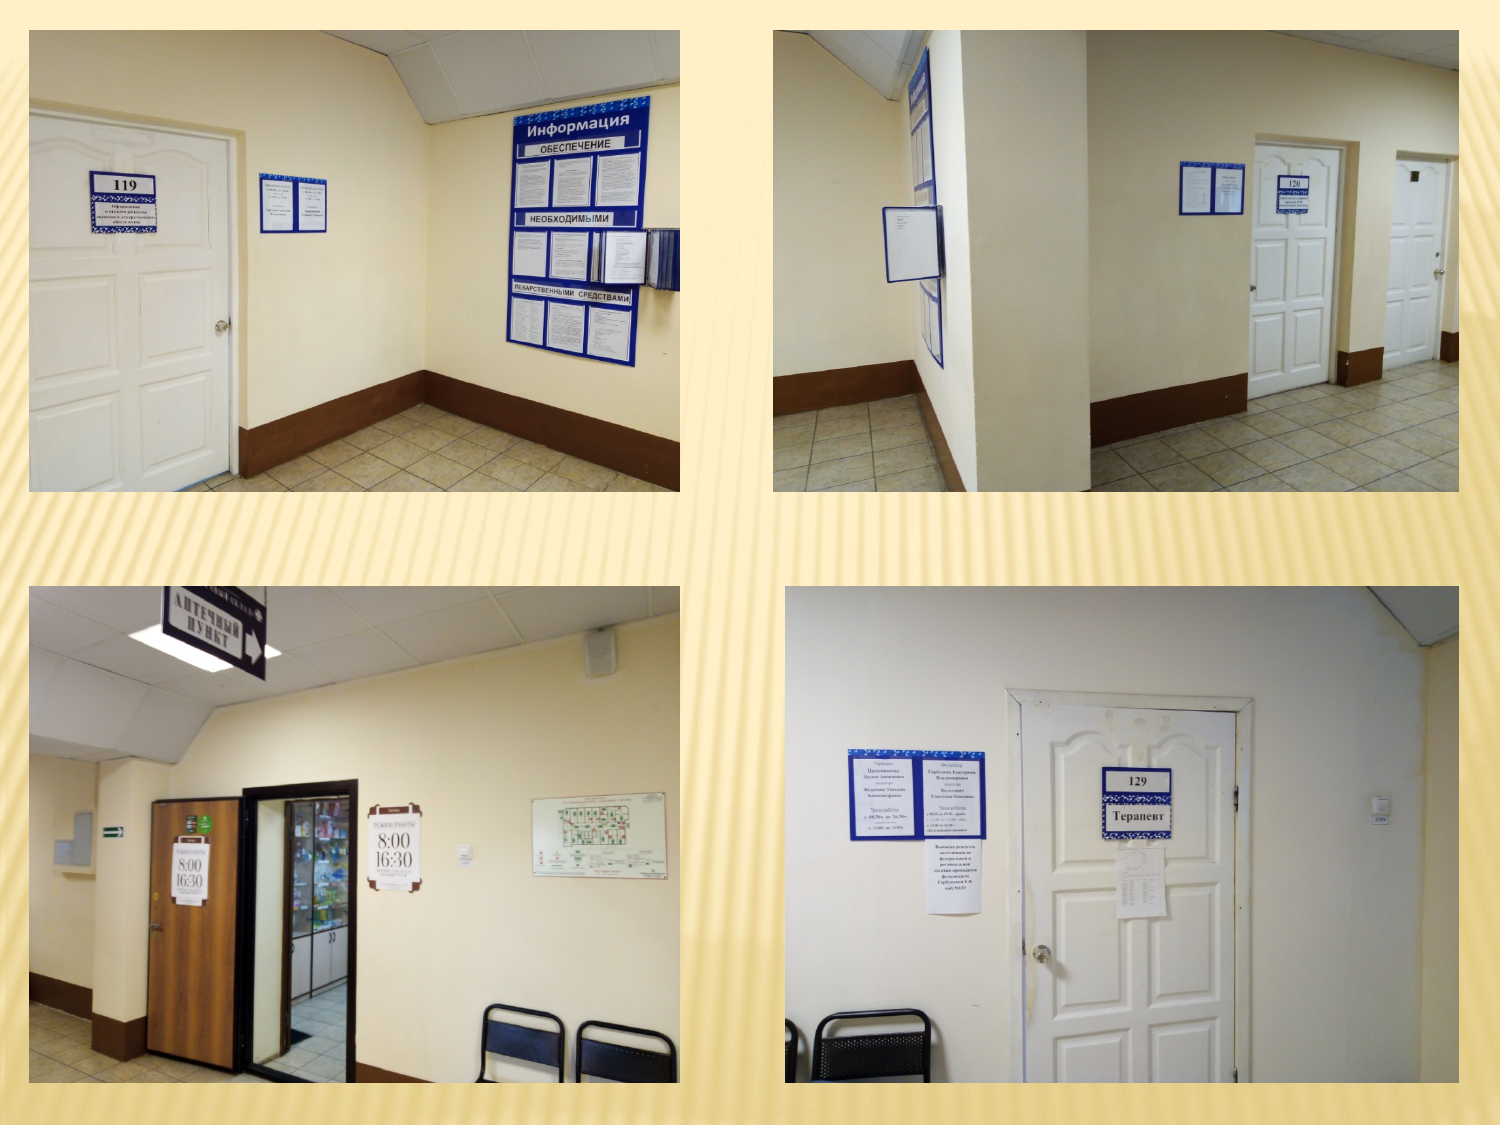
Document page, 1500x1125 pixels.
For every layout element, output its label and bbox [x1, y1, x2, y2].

picture [785, 585, 1459, 1083]
picture [773, 30, 1459, 492]
picture [29, 585, 680, 1083]
picture [29, 30, 680, 492]
